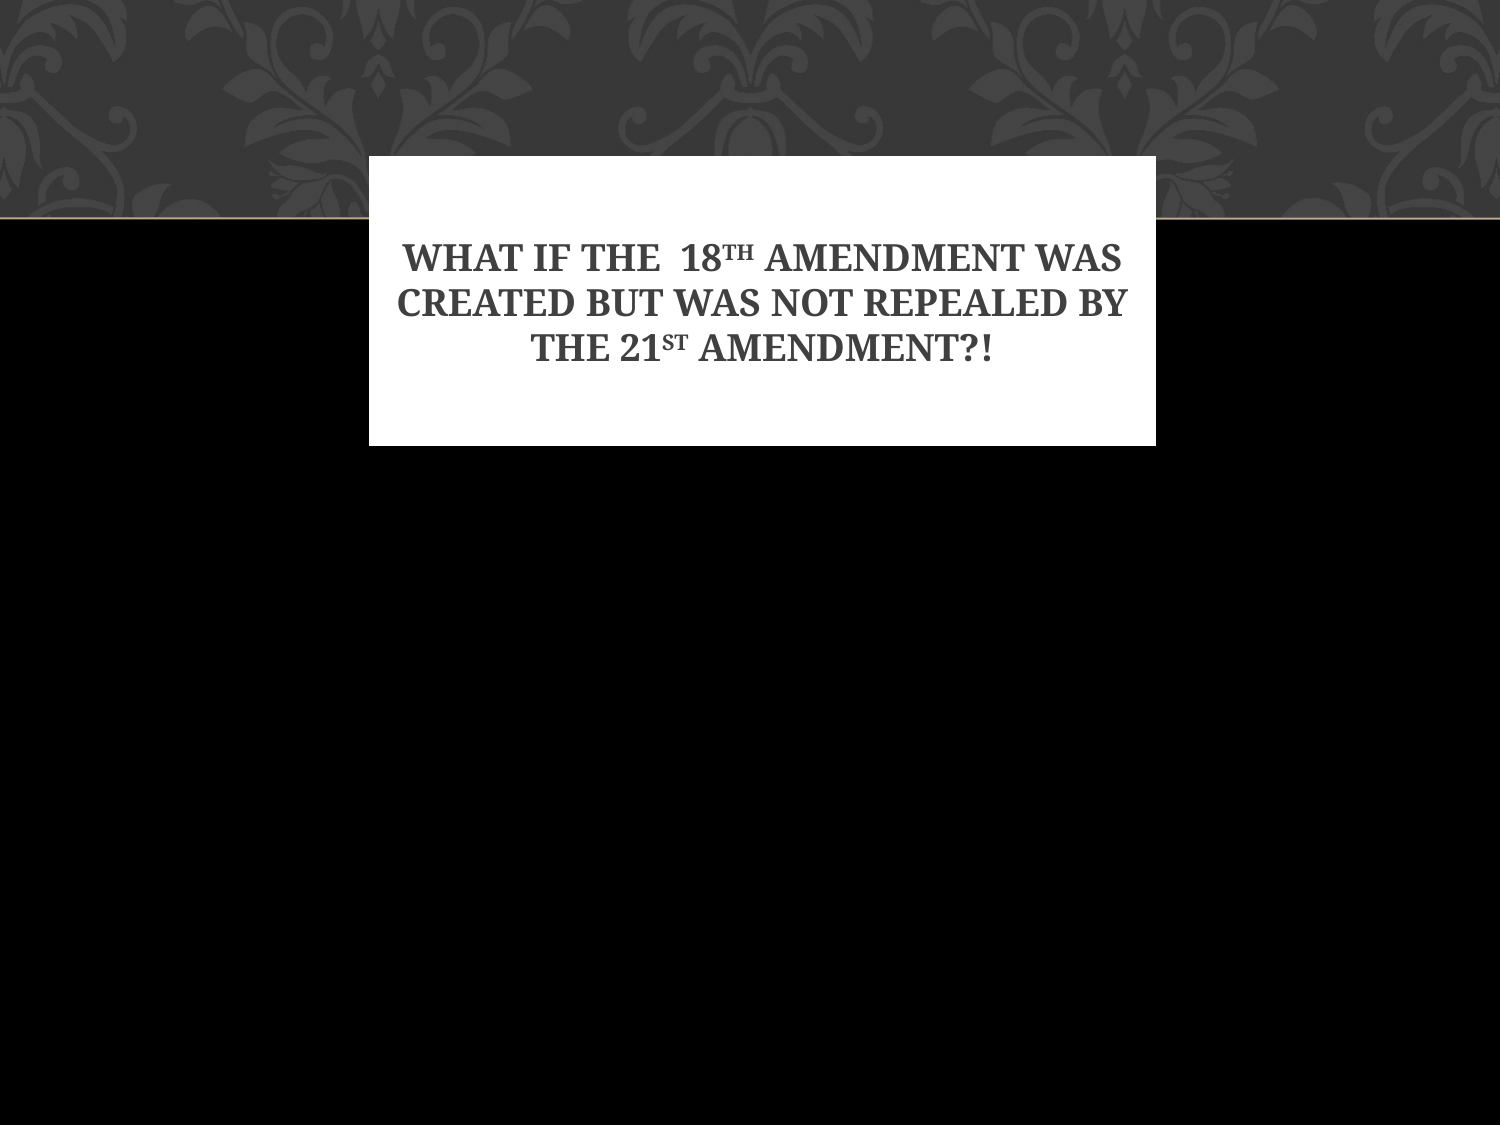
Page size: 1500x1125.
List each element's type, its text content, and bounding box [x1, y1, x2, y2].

title What IF The 18th amendment was created but was not repealed by the 21st Amendment?! [369, 156, 1156, 446]
